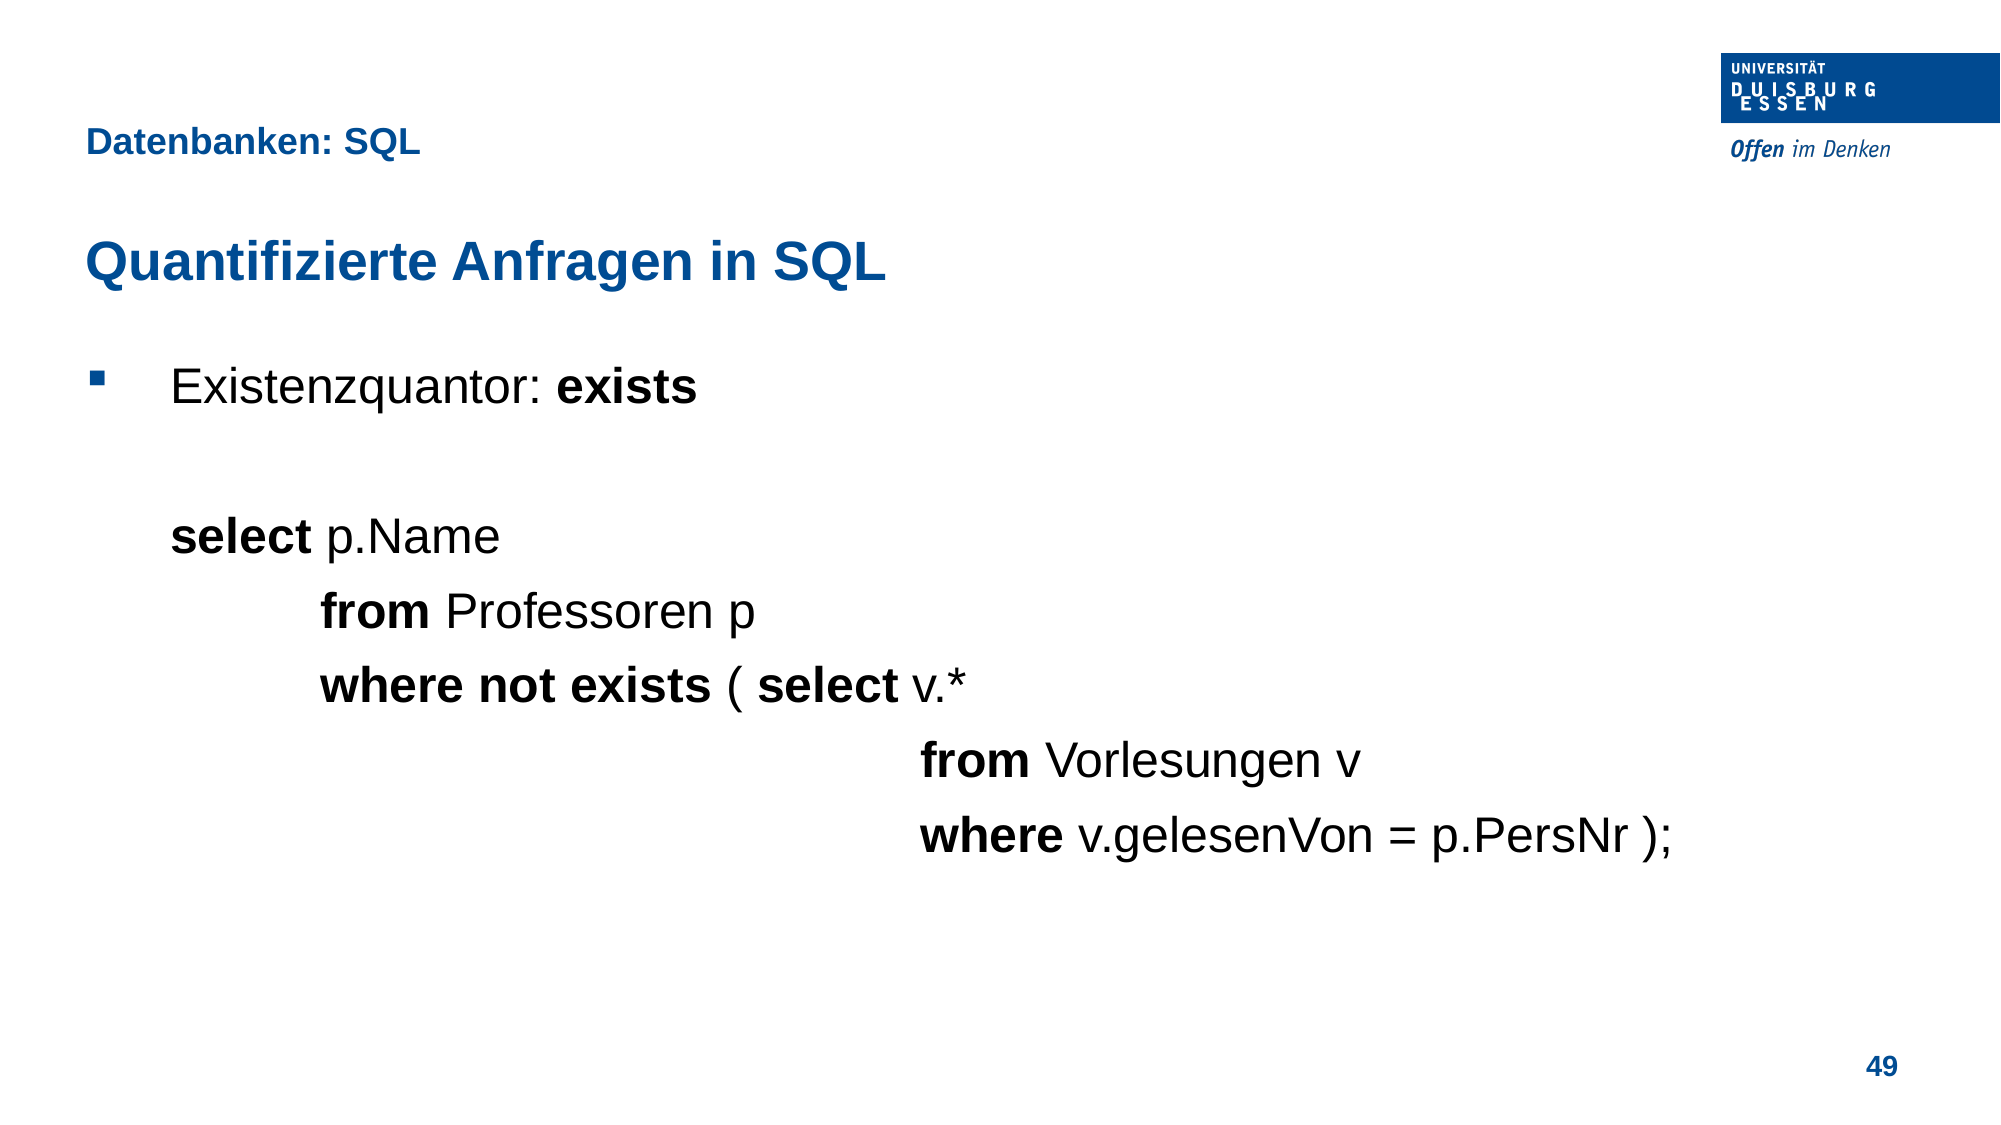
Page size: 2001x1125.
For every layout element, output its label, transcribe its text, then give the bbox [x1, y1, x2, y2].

picture [1721, 53, 2000, 162]
list Datenbanken: SQL [85, 121, 1696, 163]
list Quantifizierte Anfragen in SQL [85, 225, 1696, 301]
list Existenzquantor: exists select p.Name from Professoren p where not exists ( select v.* from Vorlesungen v where v.gelesenVon = p.PersNr ); [85, 353, 1914, 1040]
slide_number 49 [1677, 1039, 1914, 1081]
